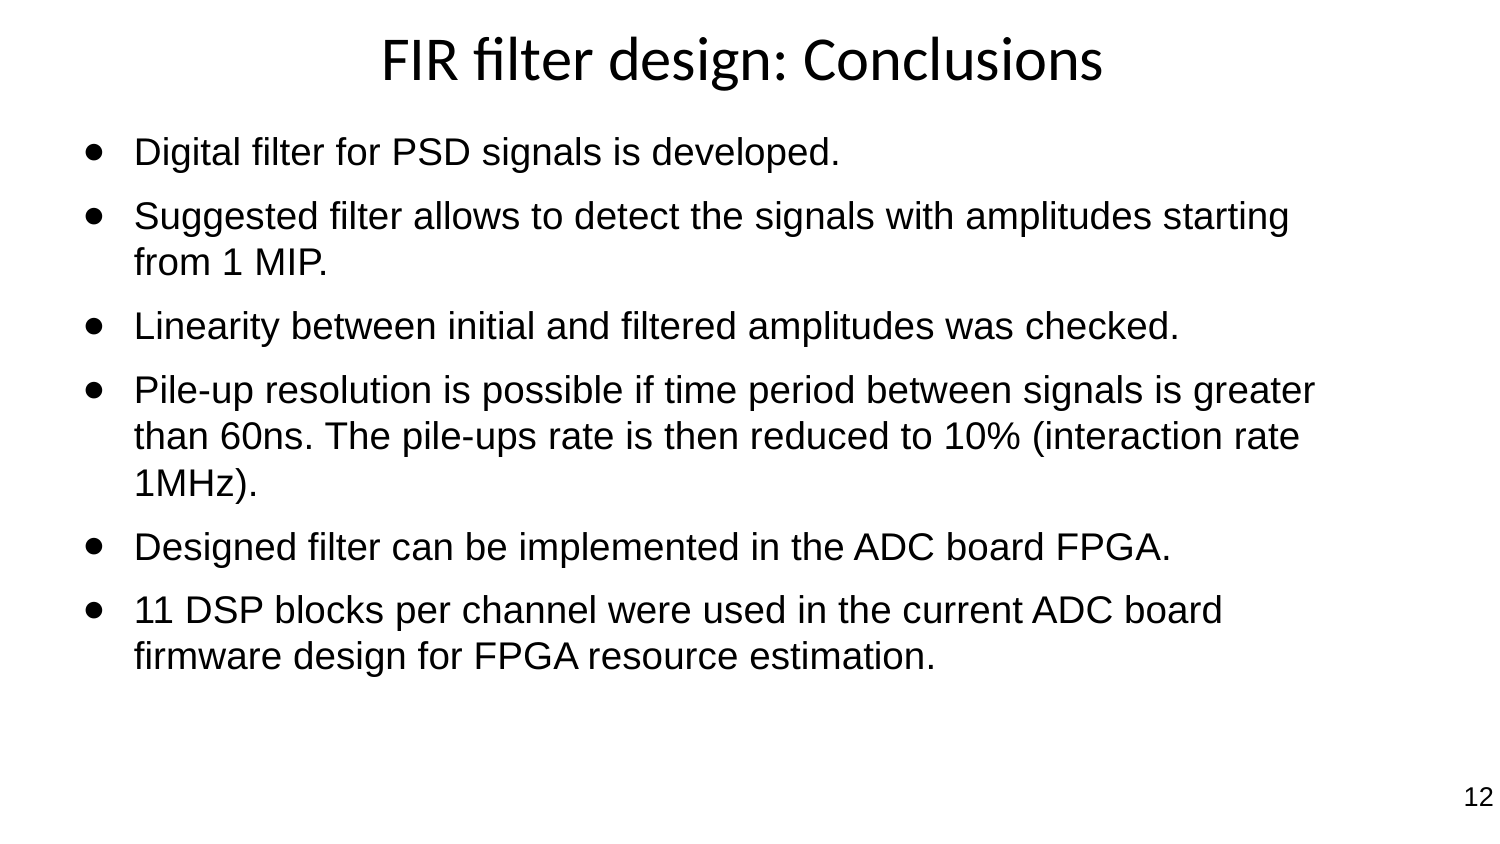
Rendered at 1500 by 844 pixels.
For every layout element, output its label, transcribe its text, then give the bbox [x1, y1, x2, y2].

text_box FIR filter design: Conclusions [264, 12, 1236, 76]
slide_number ‹#› [1403, 779, 1494, 844]
text_box Digital filter for PSD signals is developed. Suggested filter allows to detect the signals with amplitudes starting from 1 MIP. Linearity between initial and filtered amplitudes was checked. Pile-up resolution is possible if time period between signals is greater than 60ns. The pile-ups rate is then reduced to 10% (interaction rate 1MHz). Designed filter can be implemented in the ADC board FPGA. 11 DSP blocks per channel were used in the current ADC board firmware design for FPGA resource estimation. [75, 127, 1340, 682]
